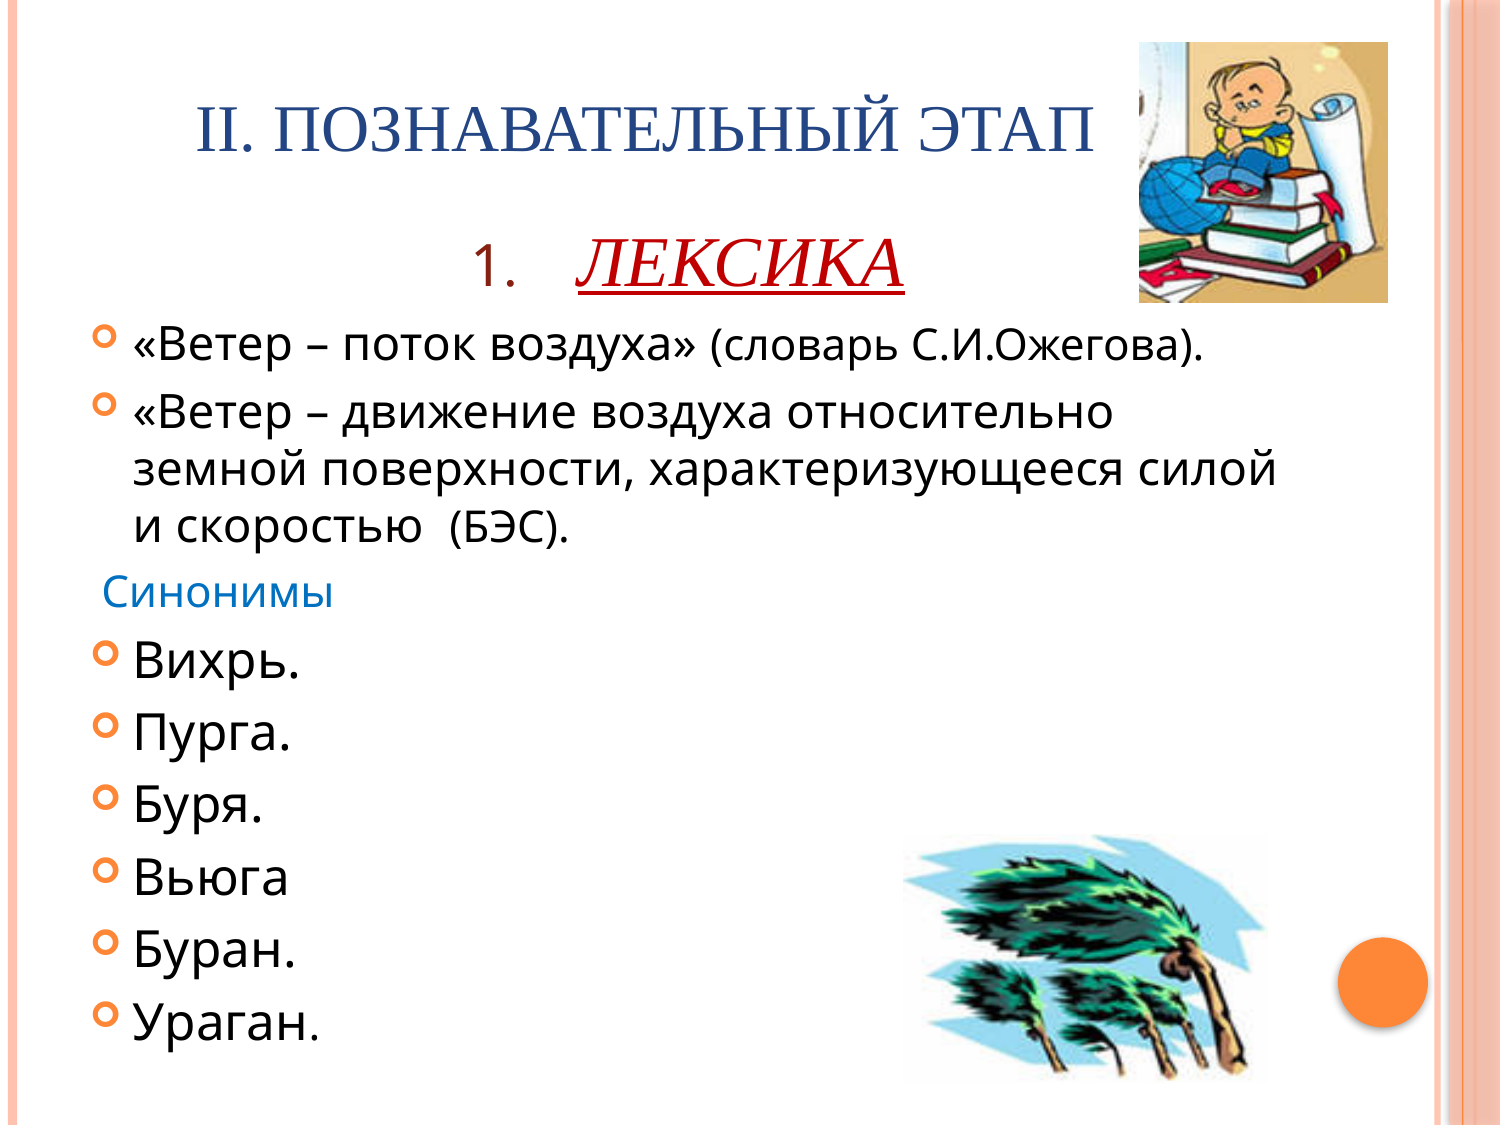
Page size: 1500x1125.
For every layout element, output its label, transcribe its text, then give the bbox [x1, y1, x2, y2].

picture [1139, 42, 1388, 304]
picture [903, 833, 1269, 1083]
list 1. ЛЕКСИКА «Ветер – поток воздуха» (словарь С.И.Ожегова). «Ветер – движение воздуха относительно земной поверхности, характеризующееся силой и скоростью (БЭС). Синонимы Вихрь. Пурга. Буря. Вьюга Буран. Ураган. [75, 208, 1300, 1062]
title II. Познавательный этап [75, 45, 1134, 173]
